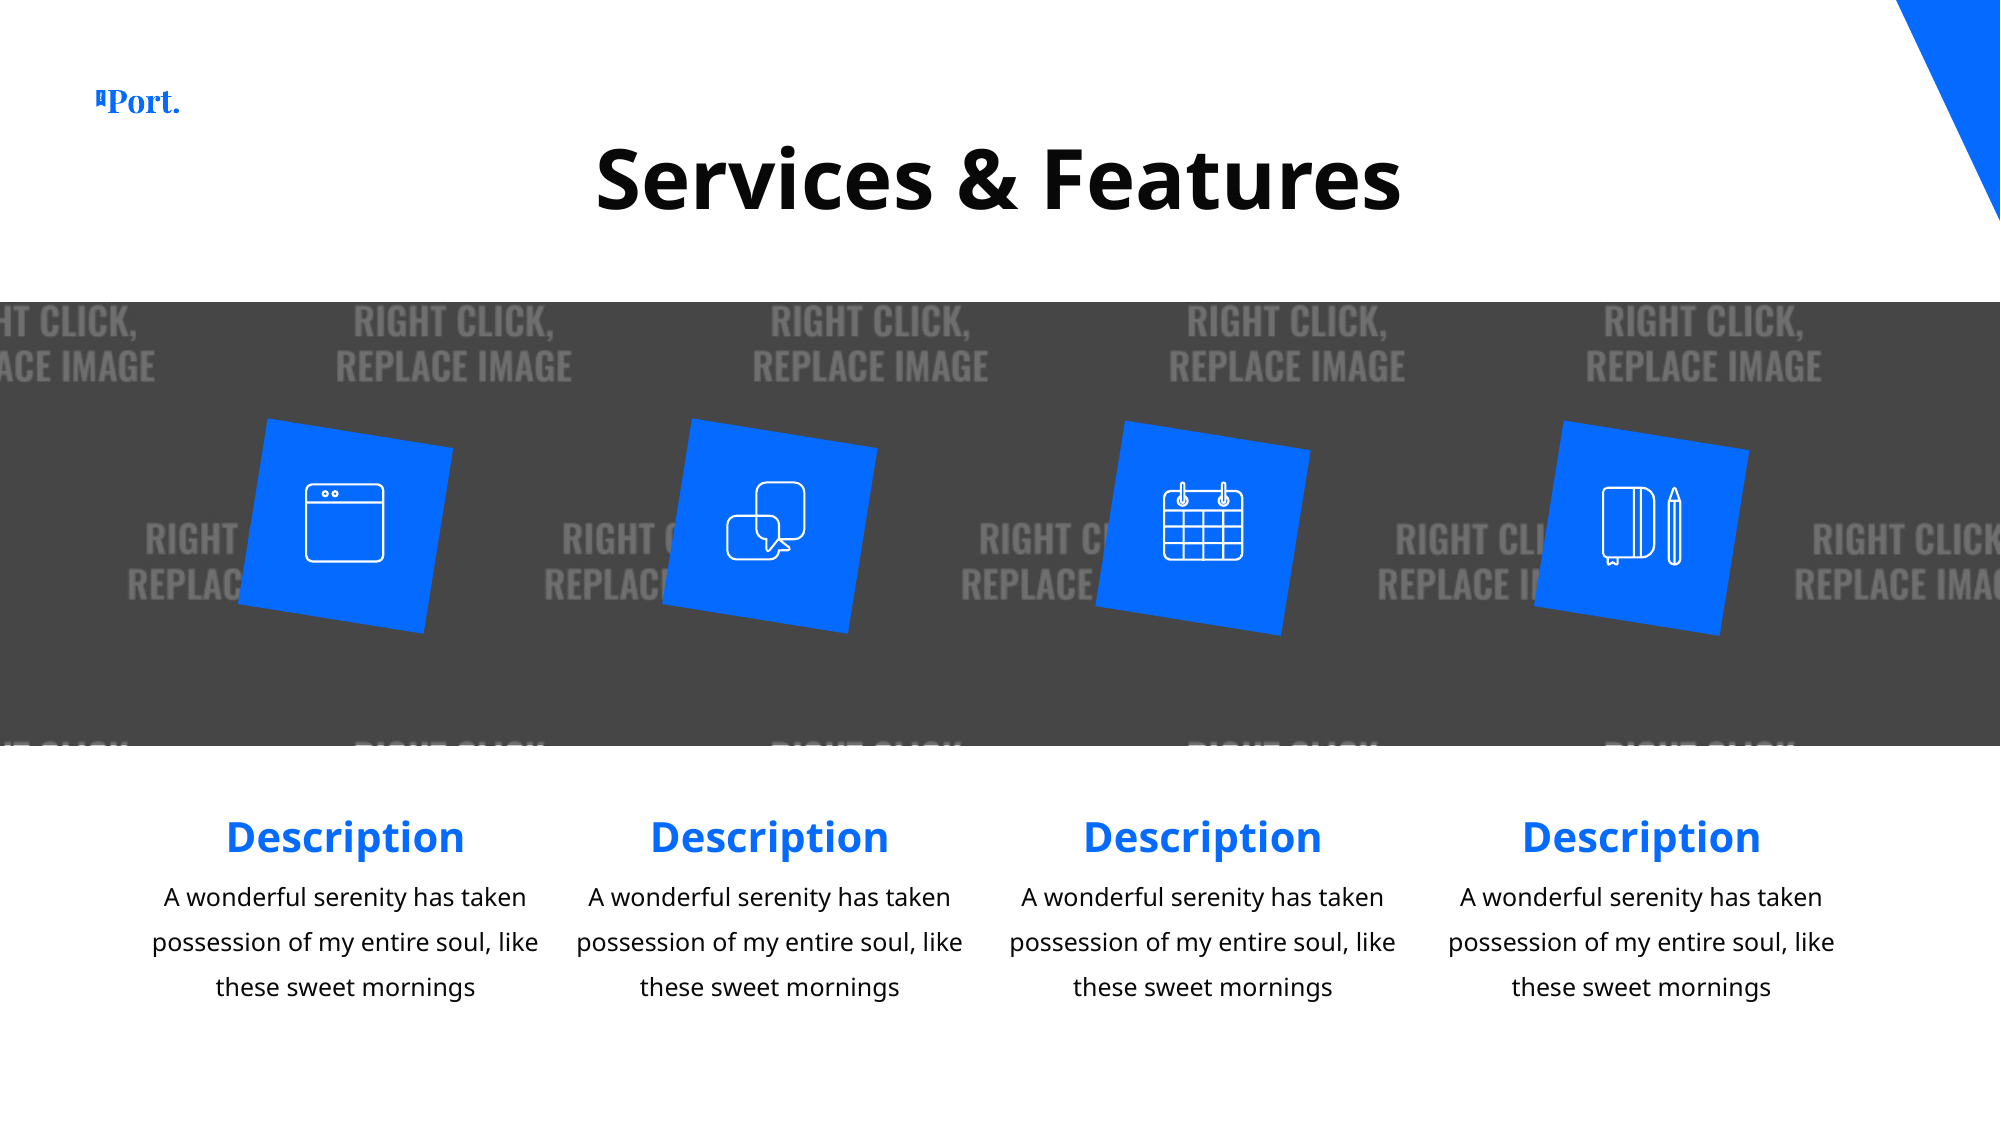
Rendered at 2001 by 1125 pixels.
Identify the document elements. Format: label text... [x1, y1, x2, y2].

text_box A wonderful serenity has taken possession of my entire soul, like these sweet mornings [987, 859, 1419, 1009]
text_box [1602, 486, 1682, 566]
text_box Description [1485, 803, 1799, 869]
text_box A wonderful serenity has taken possession of my entire soul, like these sweet mornings [554, 859, 986, 1009]
list Services & Features [513, 118, 1487, 234]
picture [0, 302, 2000, 746]
text_box Description [613, 803, 927, 869]
text_box Description [1046, 803, 1360, 869]
text_box A wonderful serenity has taken possession of my entire soul, like these sweet mornings [1426, 859, 1858, 1009]
text_box Description [189, 803, 503, 869]
text_box A wonderful serenity has taken possession of my entire soul, like these sweet mornings [130, 859, 554, 1009]
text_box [305, 483, 385, 563]
